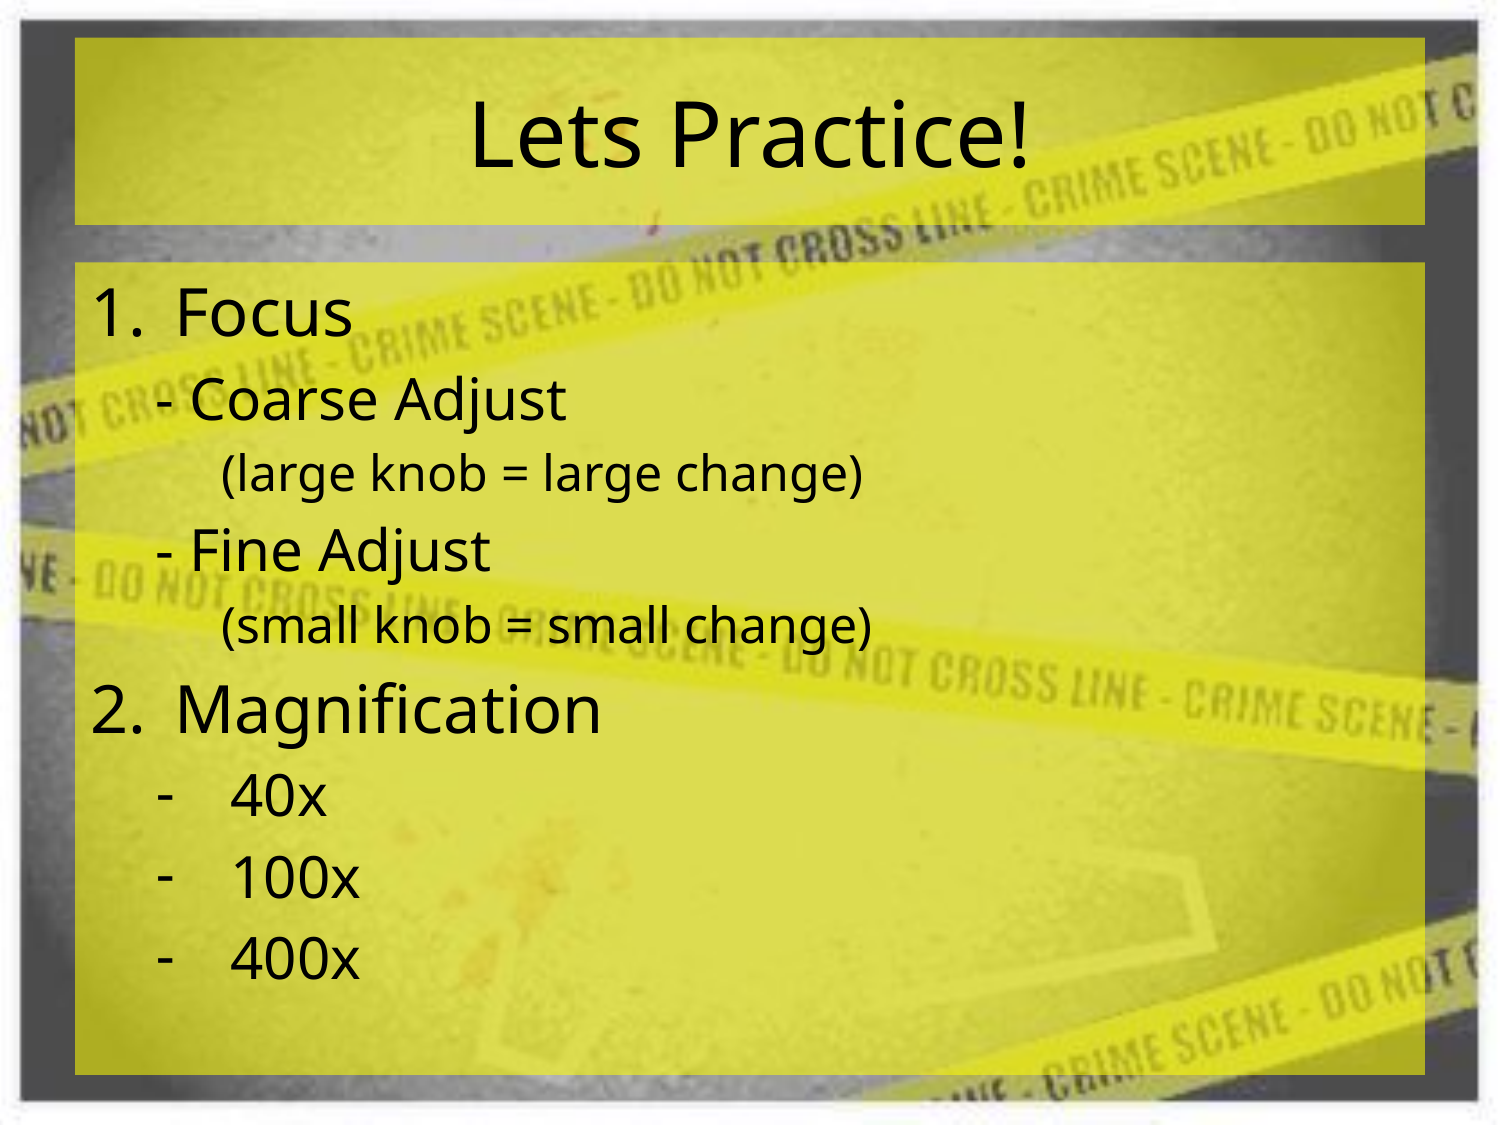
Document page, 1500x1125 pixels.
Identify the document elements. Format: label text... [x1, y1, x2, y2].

text_box Lets Practice! [74, 37, 1425, 225]
list Focus - Coarse Adjust (large knob = large change) - Fine Adjust (small knob = small change) Magnification 40x 100x 400x [75, 262, 1425, 1075]
picture [0, 0, 1500, 1125]
